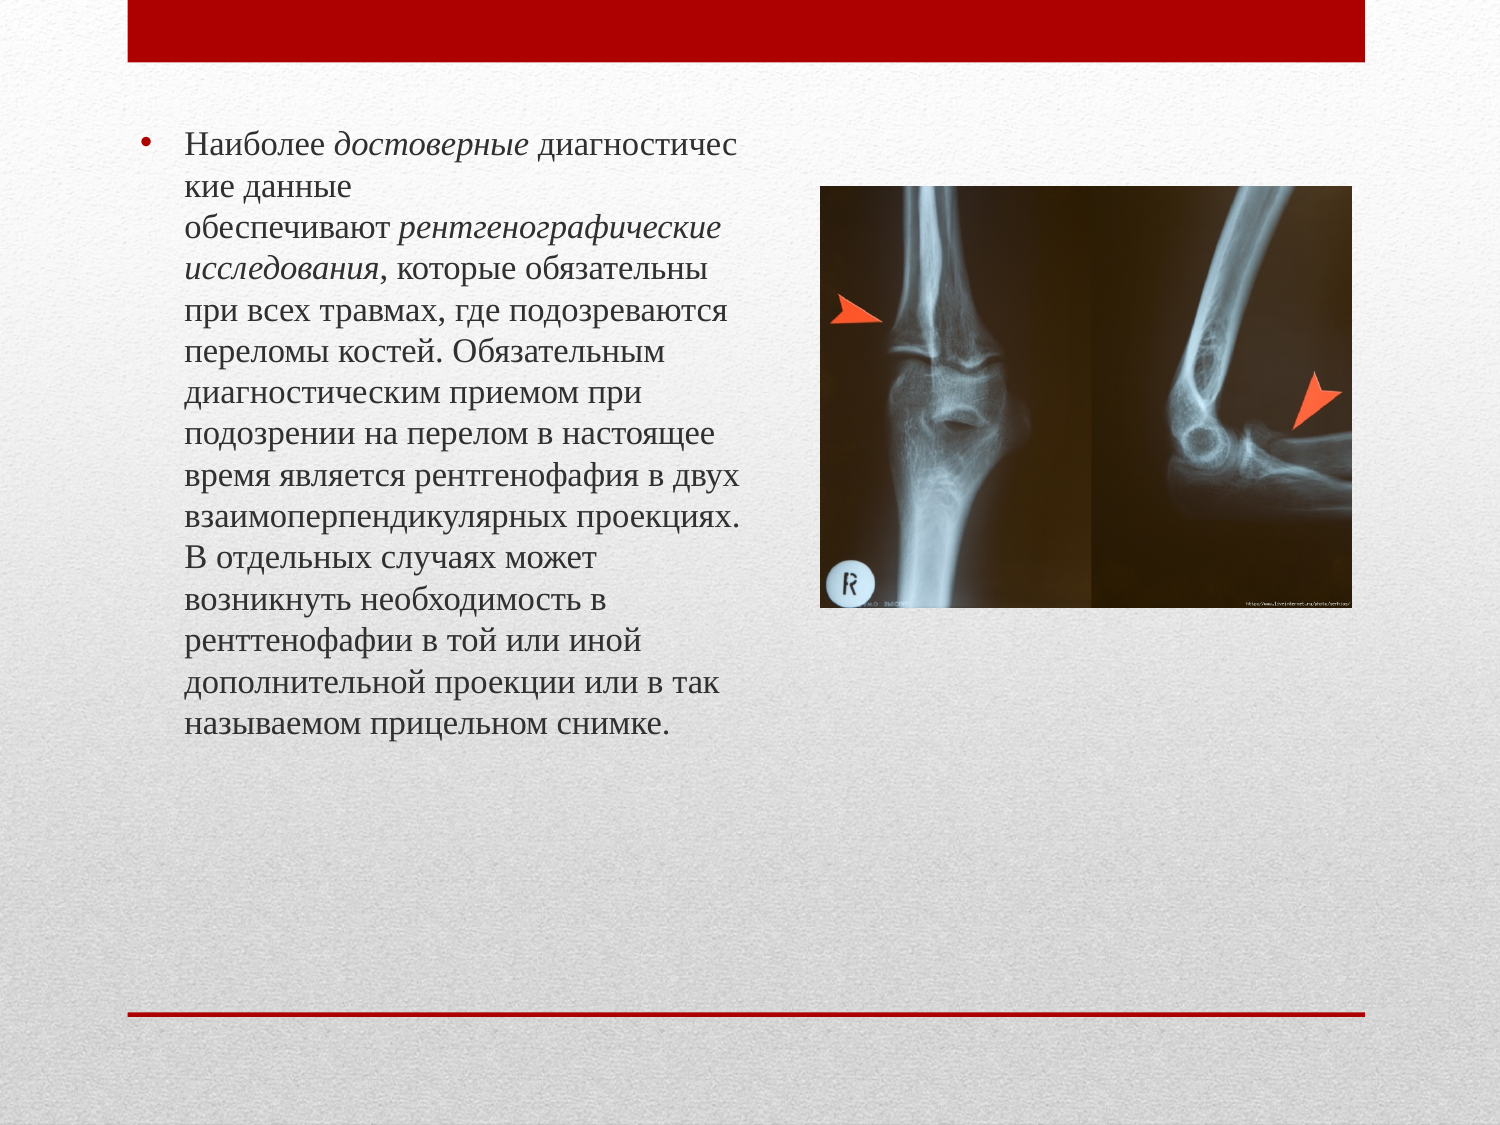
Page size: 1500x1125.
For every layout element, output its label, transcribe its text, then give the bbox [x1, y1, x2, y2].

picture [820, 185, 1353, 609]
list Наиболее достоверные диагностические данные обеспечивают рентгенографиче­ские исследования, которые обязатель­ны при всех травмах, где подозревают­ся переломы костей. Обязательным диагностическим при­емом при подозрении на перелом в на­стоящее время является рентгенофафия в двух взаимоперпендикулярных проекциях. В отдельных случаях может возникнуть необходимость в ренттенофафии в той или иной дополнительной проекции или в так называемом прицельном снимке. [125, 112, 762, 750]
